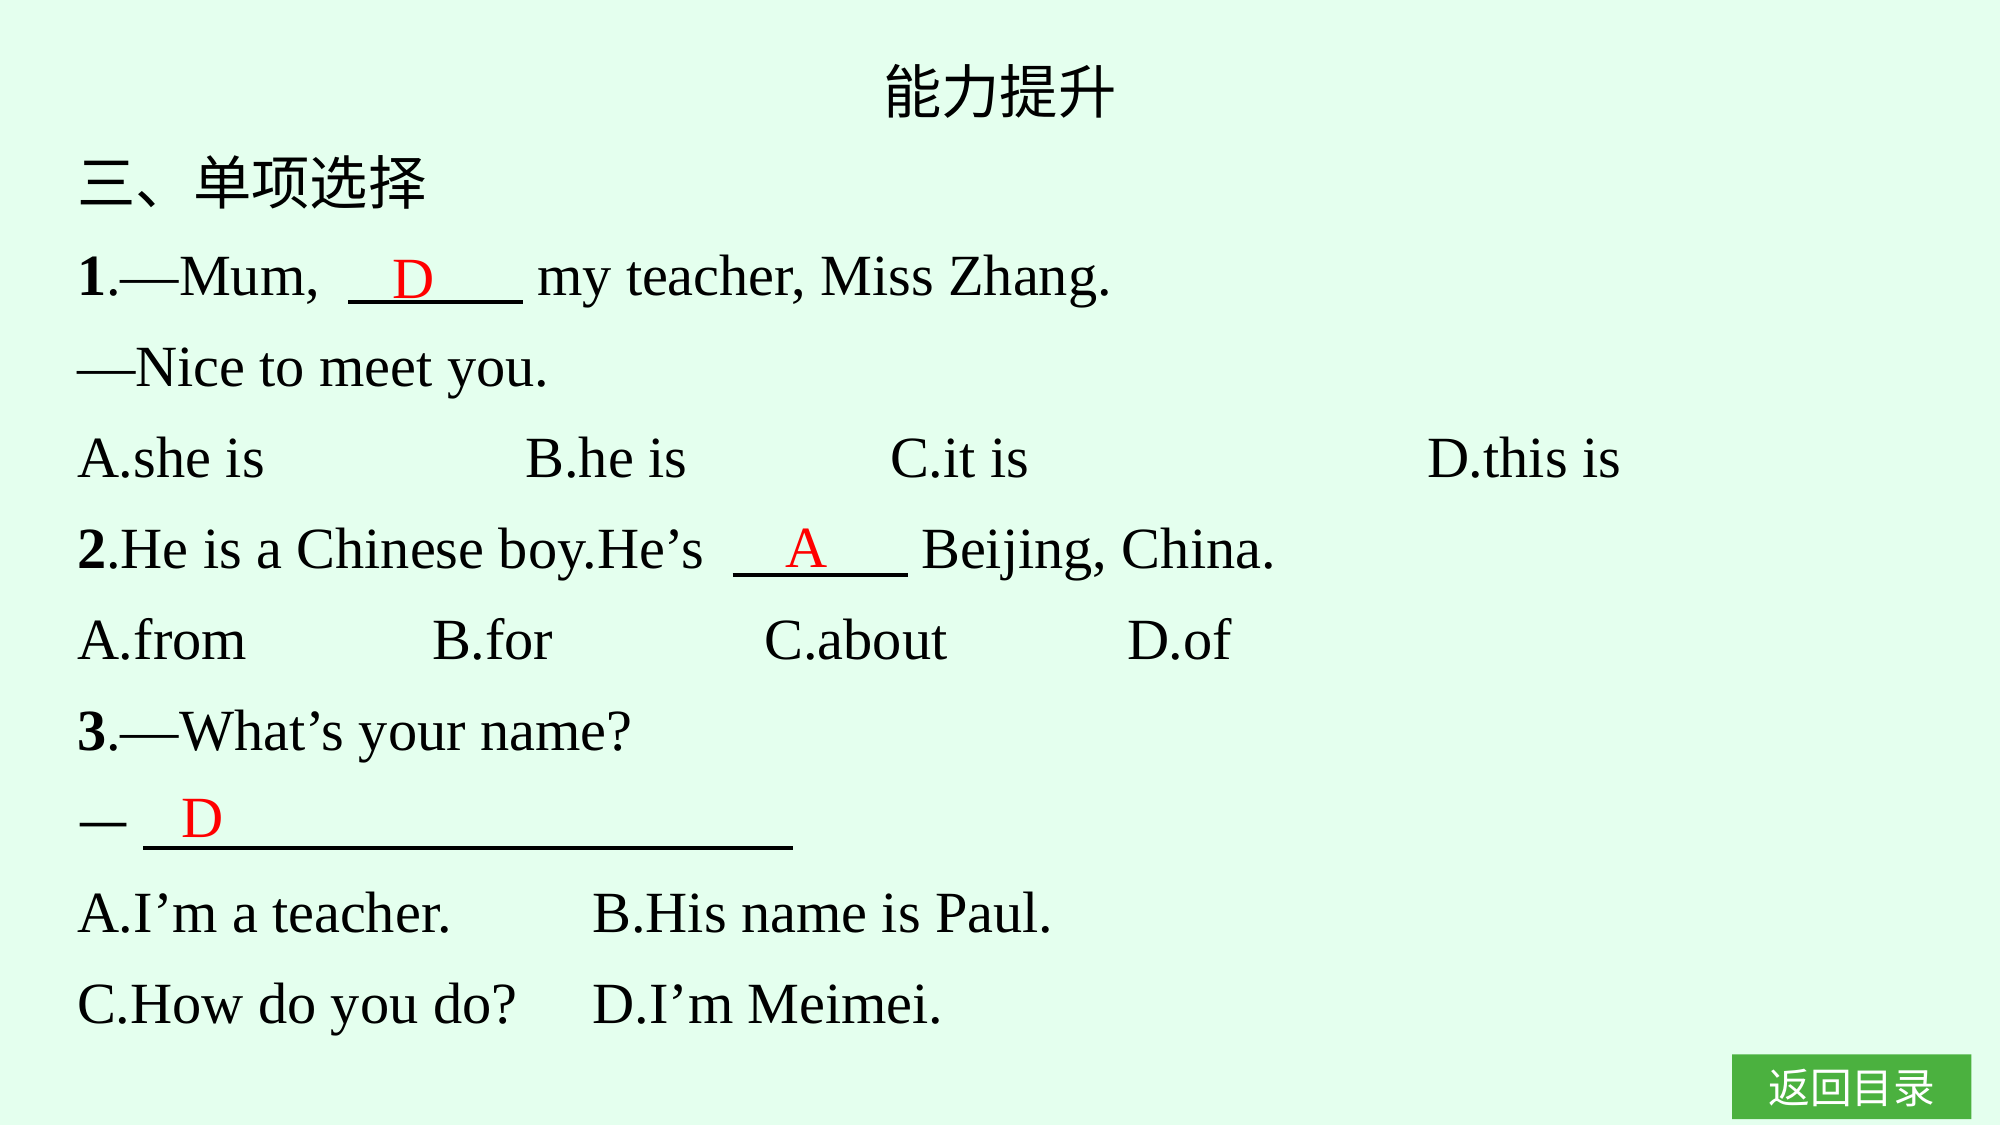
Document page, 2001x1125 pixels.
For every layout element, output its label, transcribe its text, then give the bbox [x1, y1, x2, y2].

text_box A [770, 488, 842, 587]
text_box D [377, 218, 450, 318]
text_box D [166, 757, 239, 857]
text_box 能力提升 三、单项选择 1.—Mum, my teacher, Miss Zhang. —Nice to meet you. A.she is B.he is C.it is D.this is 2.He is a Chinese boy.He’s Beijing, China. A.from B.for C.about D.of 3.—What’s your name? — A.I’m a teacher. B.His name is Paul. C.How do you do? D.I’m Meimei. [62, 27, 1938, 1043]
